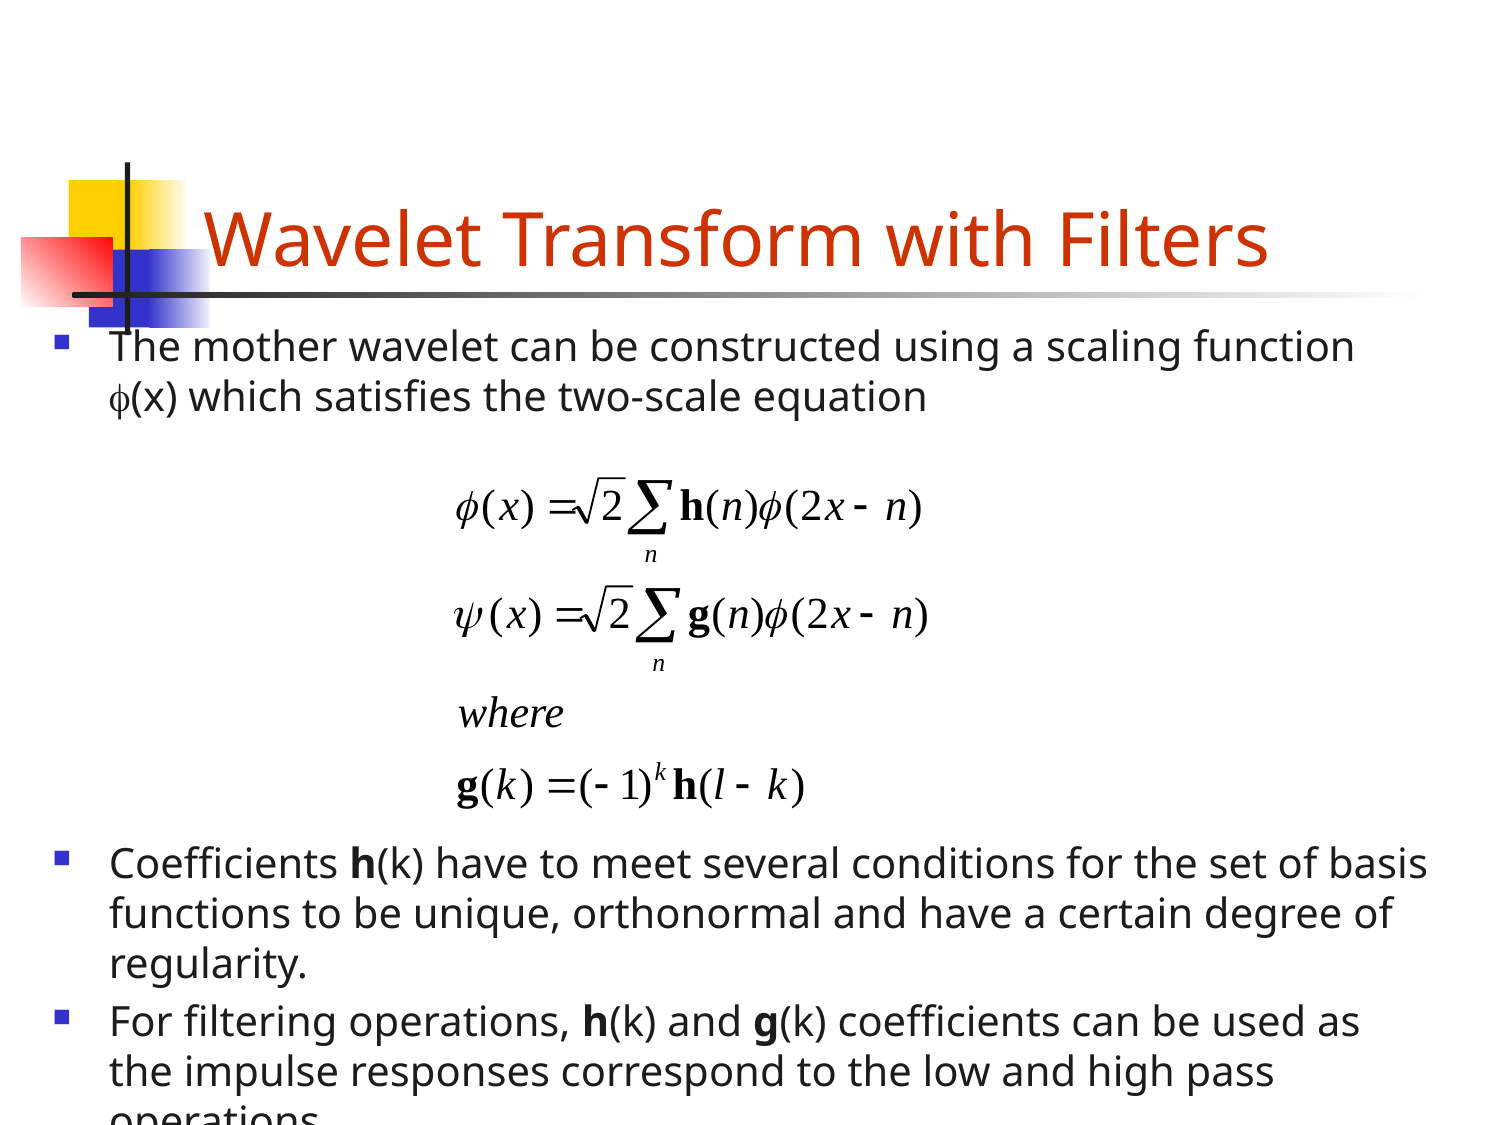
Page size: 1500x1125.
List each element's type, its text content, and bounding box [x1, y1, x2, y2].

text_box The mother wavelet can be constructed using a scaling function f(x) which satisfies the two-scale equation Coefficients h(k) have to meet several conditions for the set of basis functions to be unique, orthonormal and have a certain degree of regularity. For filtering operations, h(k) and g(k) coefficients can be used as the impulse responses correspond to the low and high pass operations. [37, 312, 1446, 988]
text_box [449, 469, 938, 820]
title Wavelet Transform with Filters [188, 101, 1468, 289]
